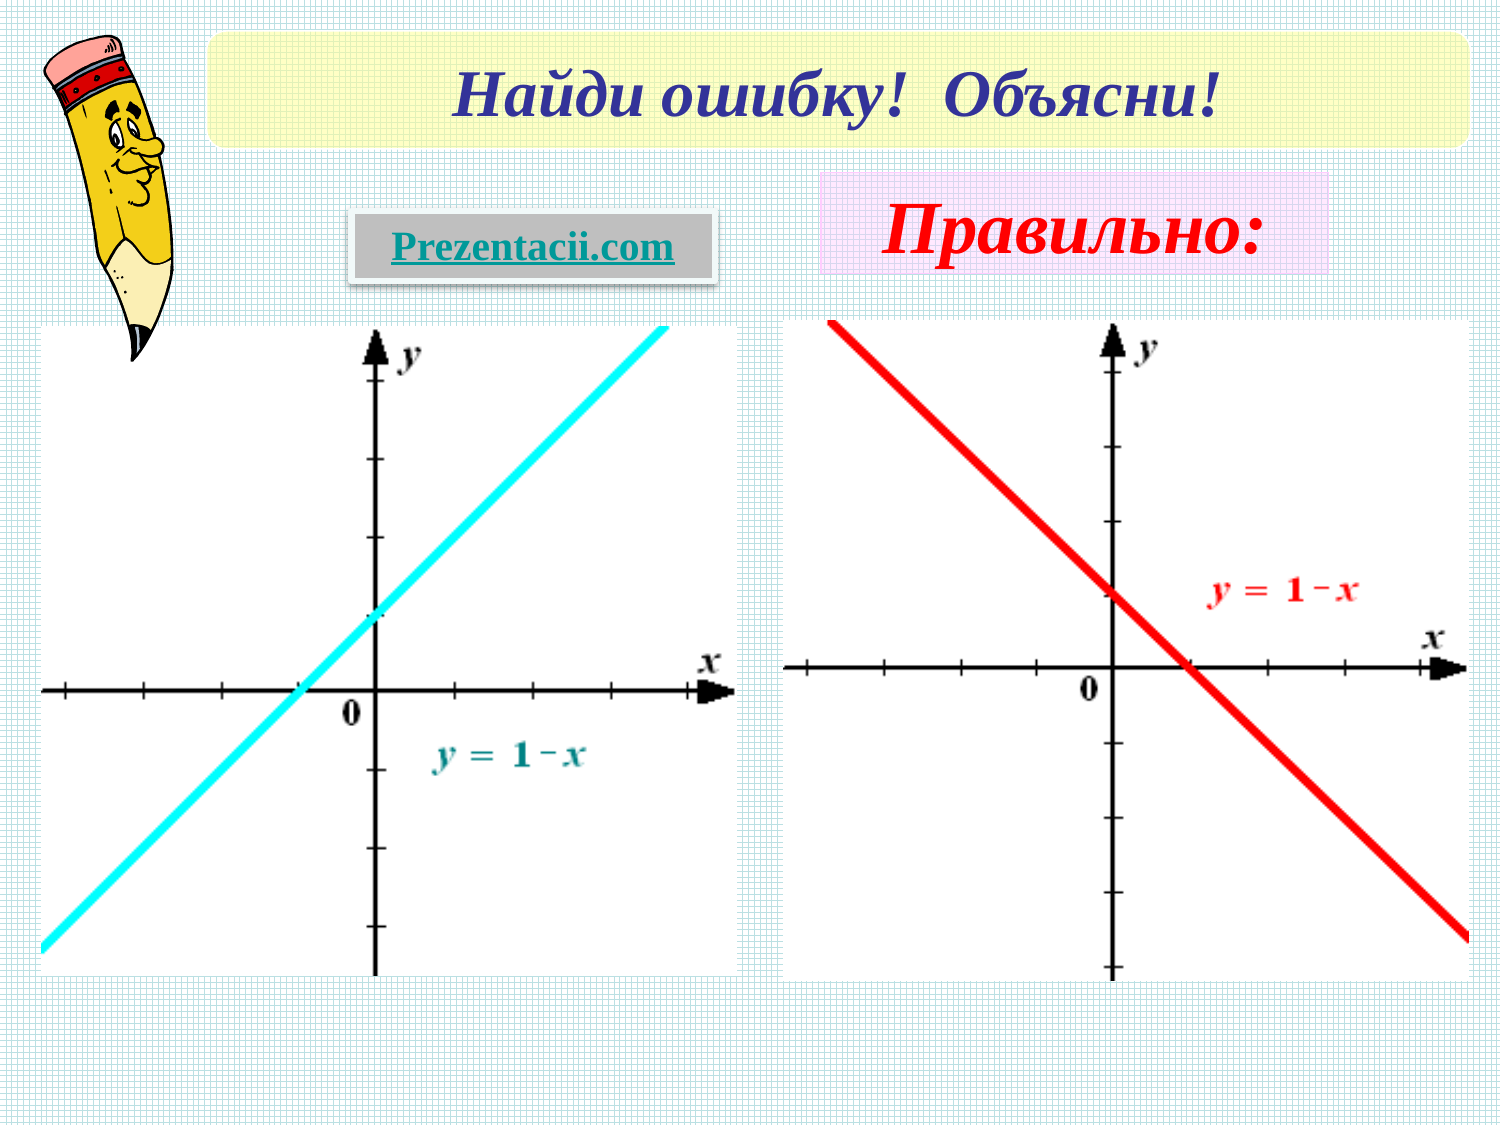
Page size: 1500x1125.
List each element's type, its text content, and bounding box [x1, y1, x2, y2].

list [40, 326, 739, 979]
text_box Правильно: [820, 172, 1329, 274]
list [783, 320, 1471, 983]
text_box Prezentacii.com [348, 208, 718, 284]
picture [40, 30, 174, 362]
text_box Найди ошибку! Объясни! [206, 30, 1471, 149]
